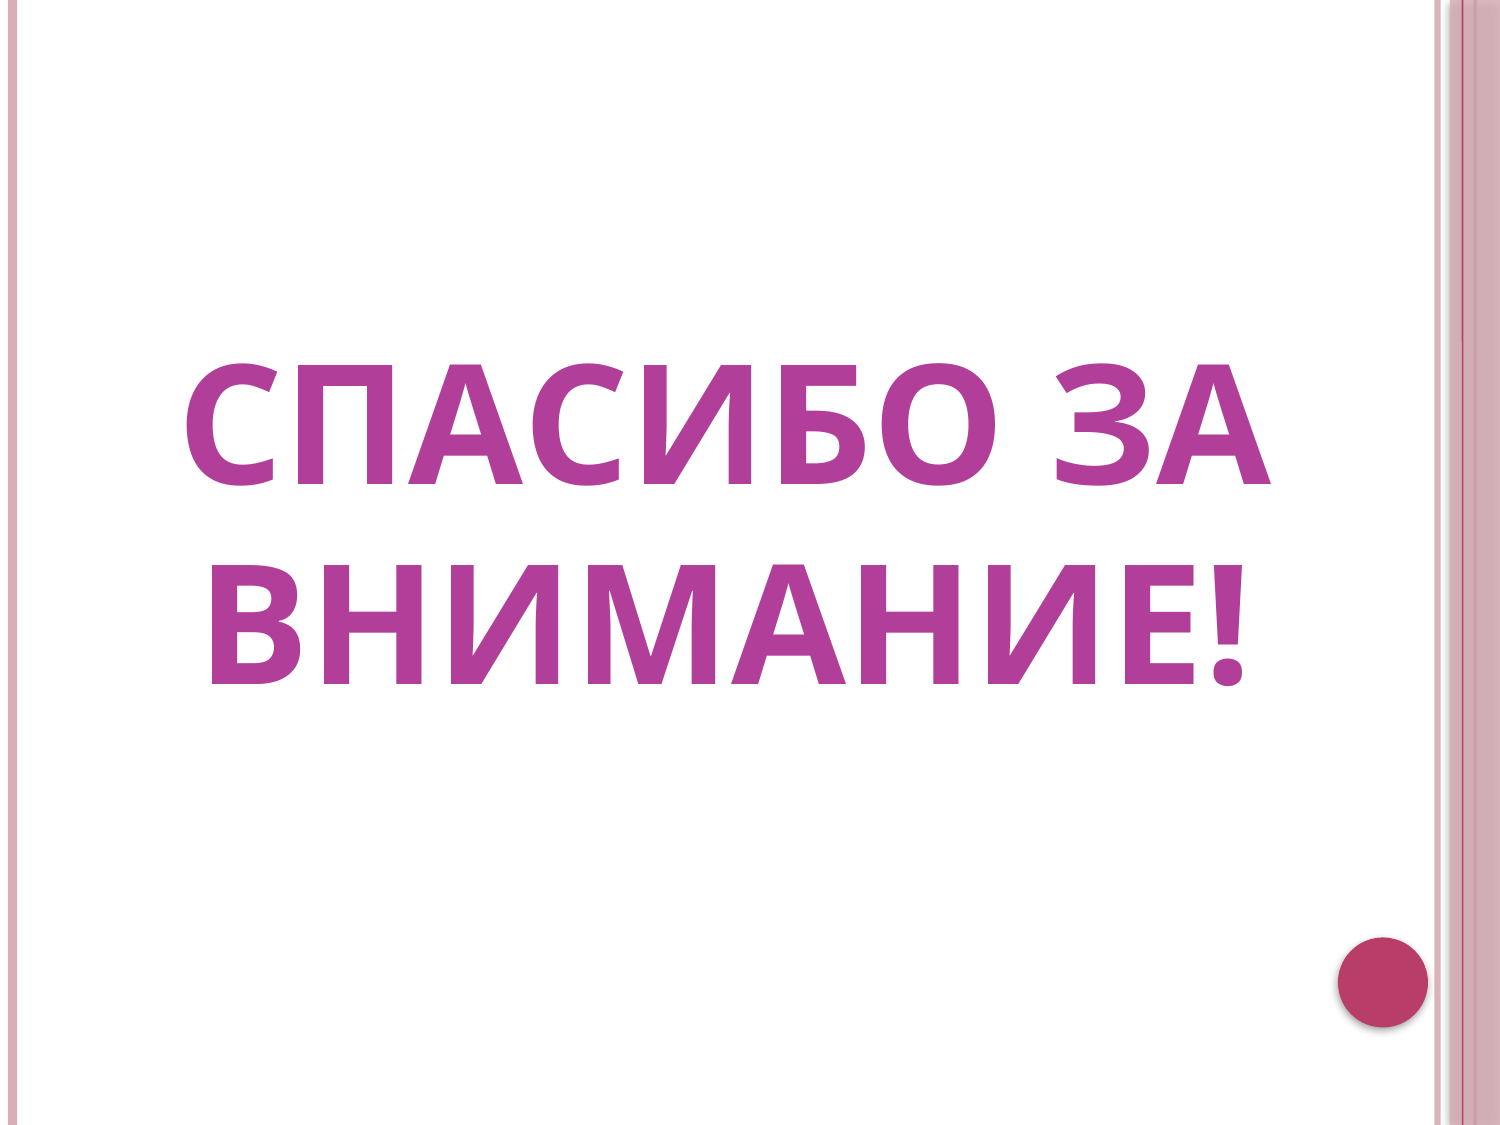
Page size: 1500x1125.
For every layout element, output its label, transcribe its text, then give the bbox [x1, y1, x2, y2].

title Спасибо за внимание! [112, 537, 1338, 725]
